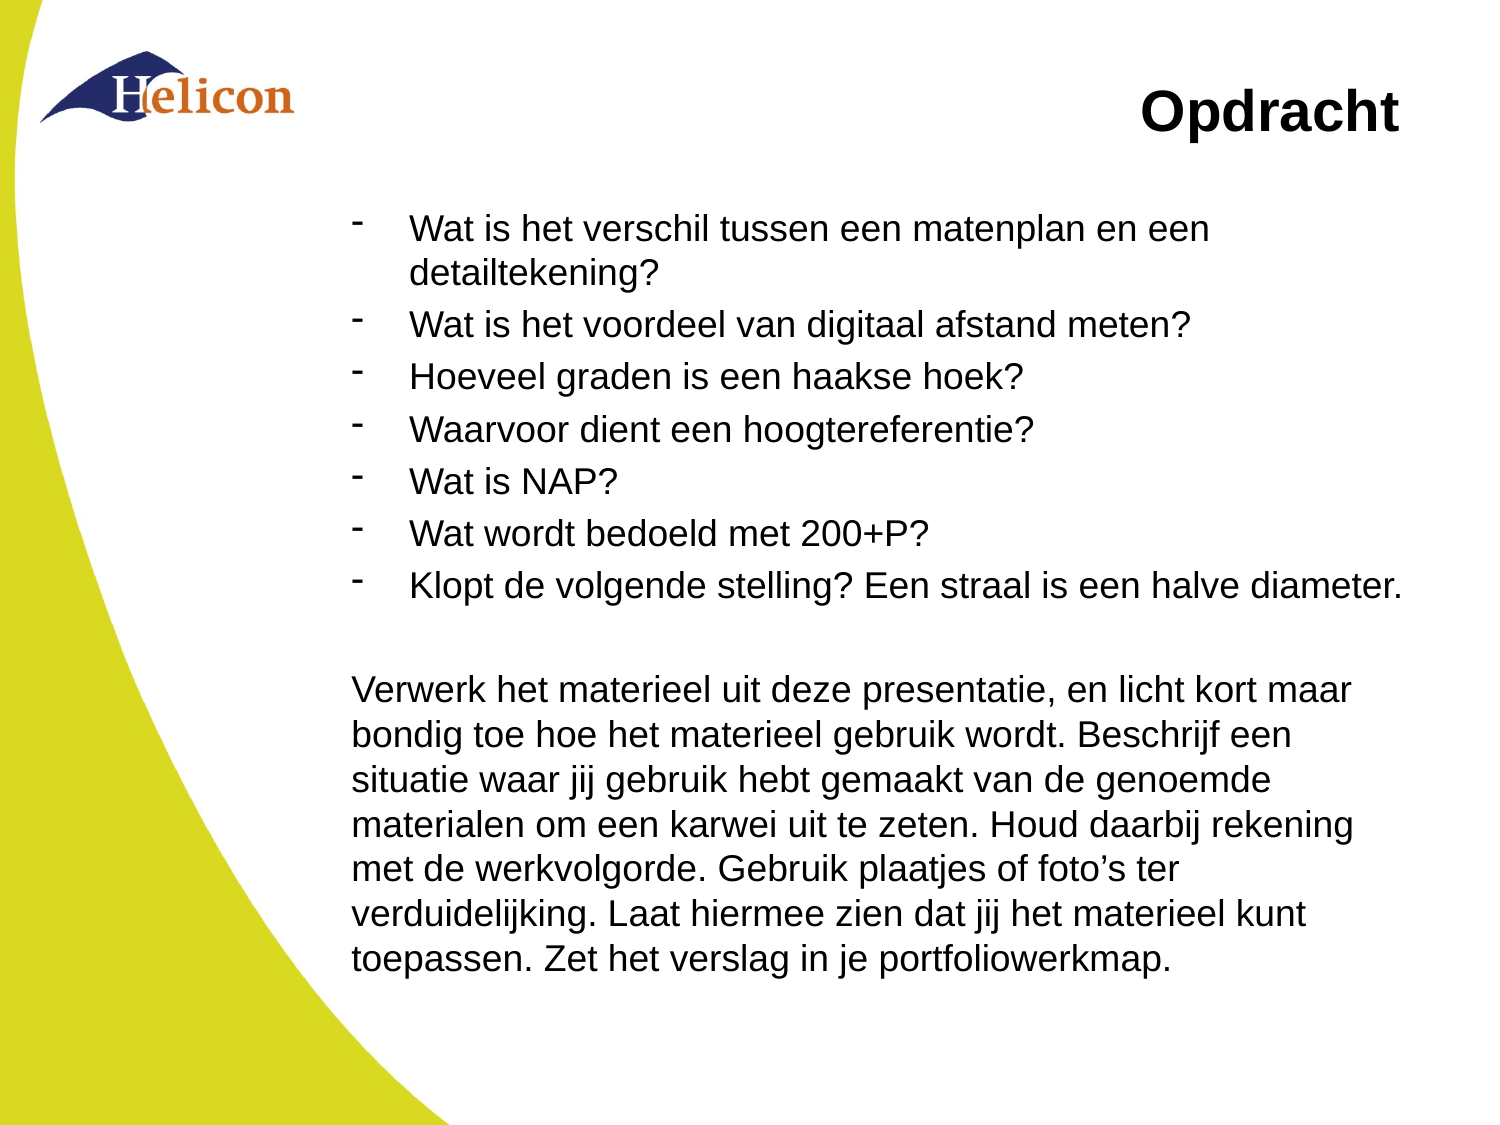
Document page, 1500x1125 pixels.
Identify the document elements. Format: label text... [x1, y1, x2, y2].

picture [0, 0, 1500, 1125]
title Opdracht [324, 54, 1415, 161]
list Wat is het verschil tussen een matenplan en een detailtekening? Wat is het voordeel van digitaal afstand meten? Hoeveel graden is een haakse hoek? Waarvoor dient een hoogtereferentie? Wat is NAP? Wat wordt bedoeld met 200+P? Klopt de volgende stelling? Een straal is een halve diameter. Verwerk het materieel uit deze presentatie, en licht kort maar bondig toe hoe het materieel gebruik wordt. Beschrijf een situatie waar jij gebruik hebt gemaakt van de genoemde materialen om een karwei uit te zeten. Houd daarbij rekening met de werkvolgorde. Gebruik plaatjes of foto’s ter verduidelijking. Laat hiermee zien dat jij het materieel kunt toepassen. Zet het verslag in je portfoliowerkmap. [336, 196, 1425, 1005]
